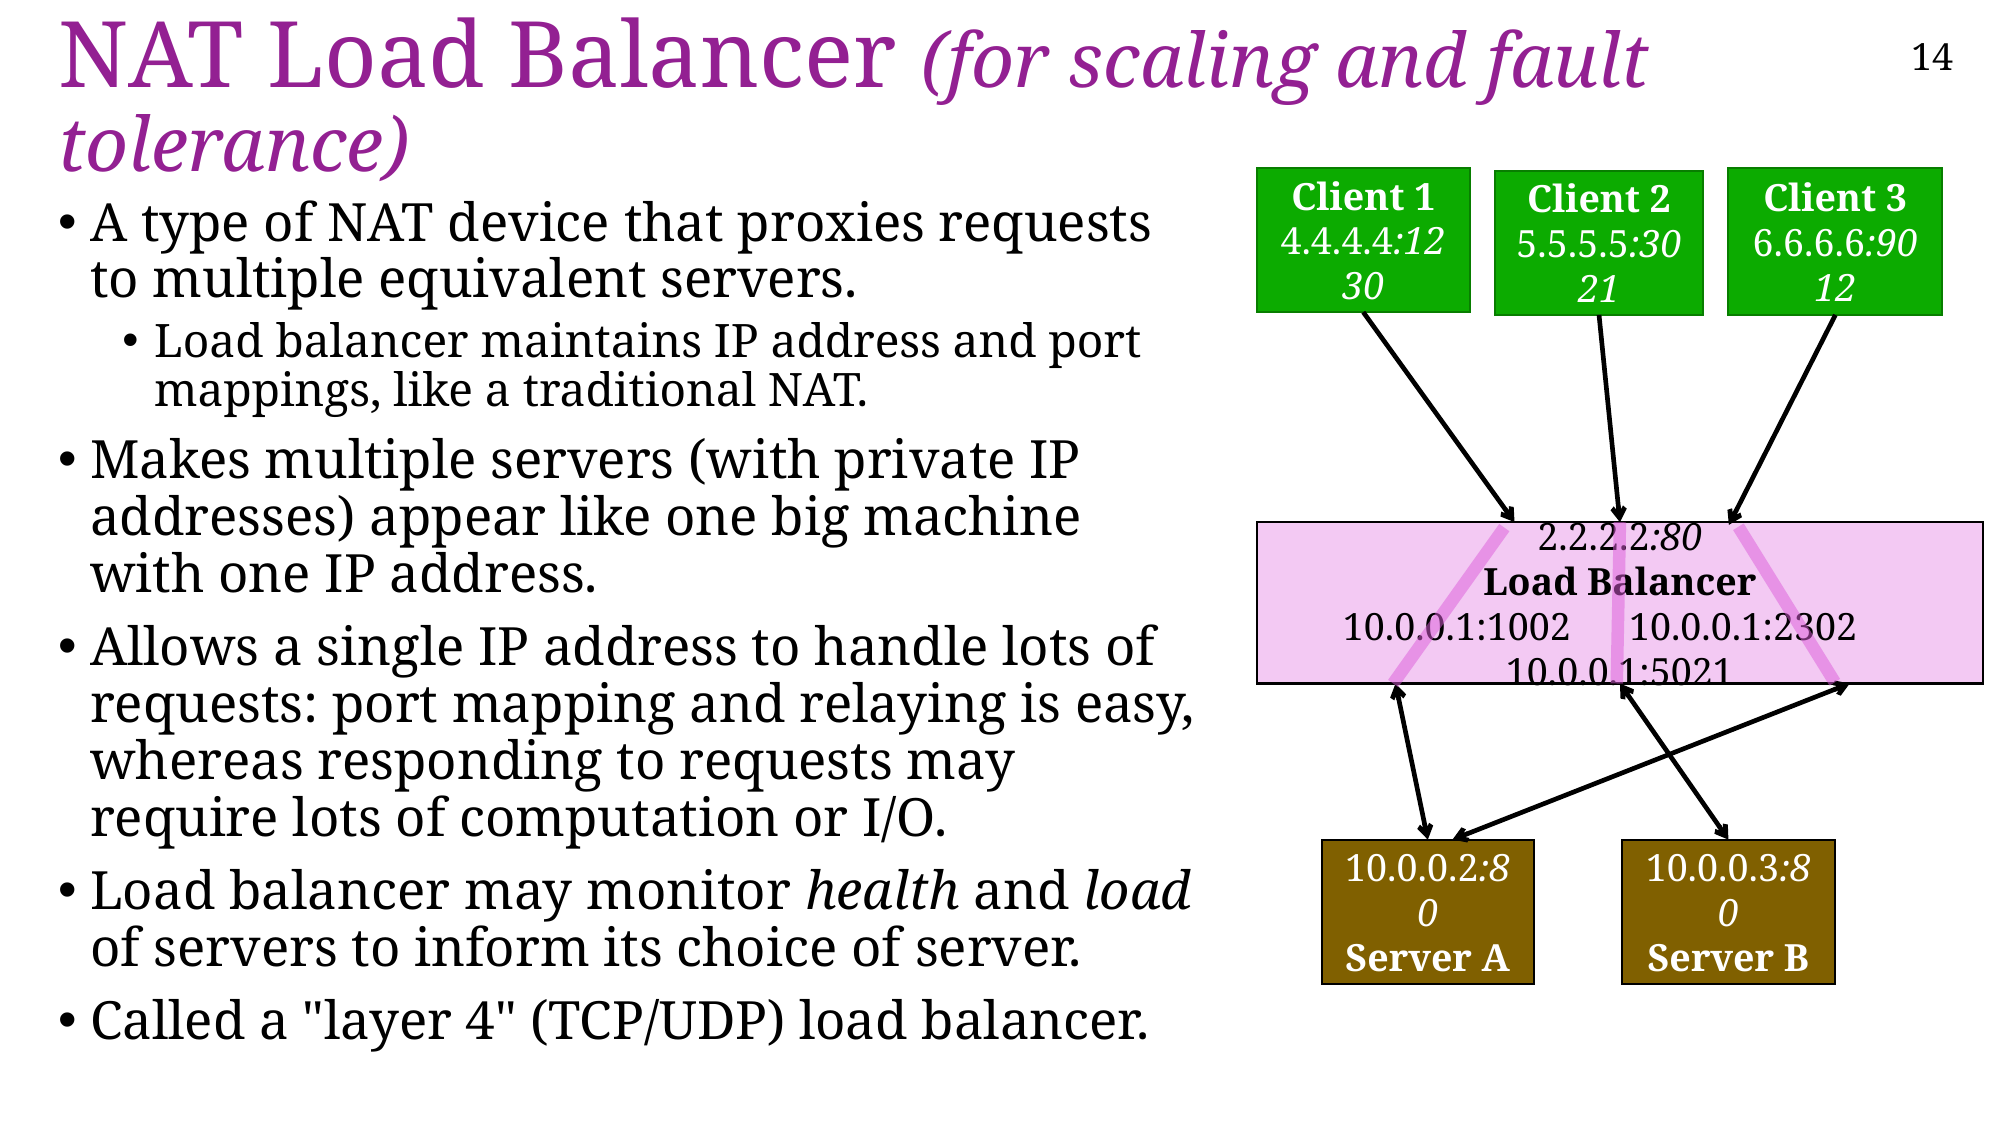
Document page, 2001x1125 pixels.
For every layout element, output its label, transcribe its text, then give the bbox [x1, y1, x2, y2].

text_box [1598, 314, 1620, 523]
title NAT Load Balancer (for scaling and fault tolerance) [43, 25, 1953, 171]
text_box 10.0.0.2:80 Server A [1321, 839, 1535, 985]
text_box 2.2.2.2:80 Load Balancer 10.0.0.1:1002 10.0.0.1:2302 10.0.0.1:5021 [1746, 521, 1984, 685]
text_box 2.2.2.2:80 Load Balancer 10.0.0.1:1002 10.0.0.1:2302 10.0.0.1:5021 [1621, 521, 1739, 683]
text_box Client 1 4.4.4.4:1230 [1256, 167, 1471, 313]
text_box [1393, 527, 1505, 684]
list A type of NAT device that proxies requests to multiple equivalent servers. Load balancer maintains IP address and port mappings, like a traditional NAT. Makes multiple servers (with private IP addresses) appear like one big machine with one IP address. Allows a single IP address to handle lots of requests: port mapping and relaying is easy, whereas responding to requests may require lots of computation or I/O. Load balancer may monitor health and load of servers to inform its choice of server. Called a "layer 4" (TCP/UDP) load balancer. [43, 188, 1215, 1106]
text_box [1616, 522, 1620, 684]
text_box Client 2 5.5.5.5:3021 [1494, 170, 1704, 316]
text_box 2.2.2.2:80 Load Balancer 10.0.0.1:1002 10.0.0.1:2302 10.0.0.1:5021 [1256, 521, 1499, 685]
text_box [1728, 314, 1836, 525]
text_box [1738, 526, 1835, 683]
text_box 2.2.2.2:80 Load Balancer 10.0.0.1:1002 10.0.0.1:2302 10.0.0.1:5021 [1500, 521, 1613, 683]
text_box Client 3 6.6.6.6:9012 [1727, 167, 1943, 316]
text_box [1395, 684, 1428, 840]
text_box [1363, 312, 1515, 523]
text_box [1452, 683, 1850, 840]
text_box 10.0.0.3:80 Server B [1621, 840, 1836, 985]
